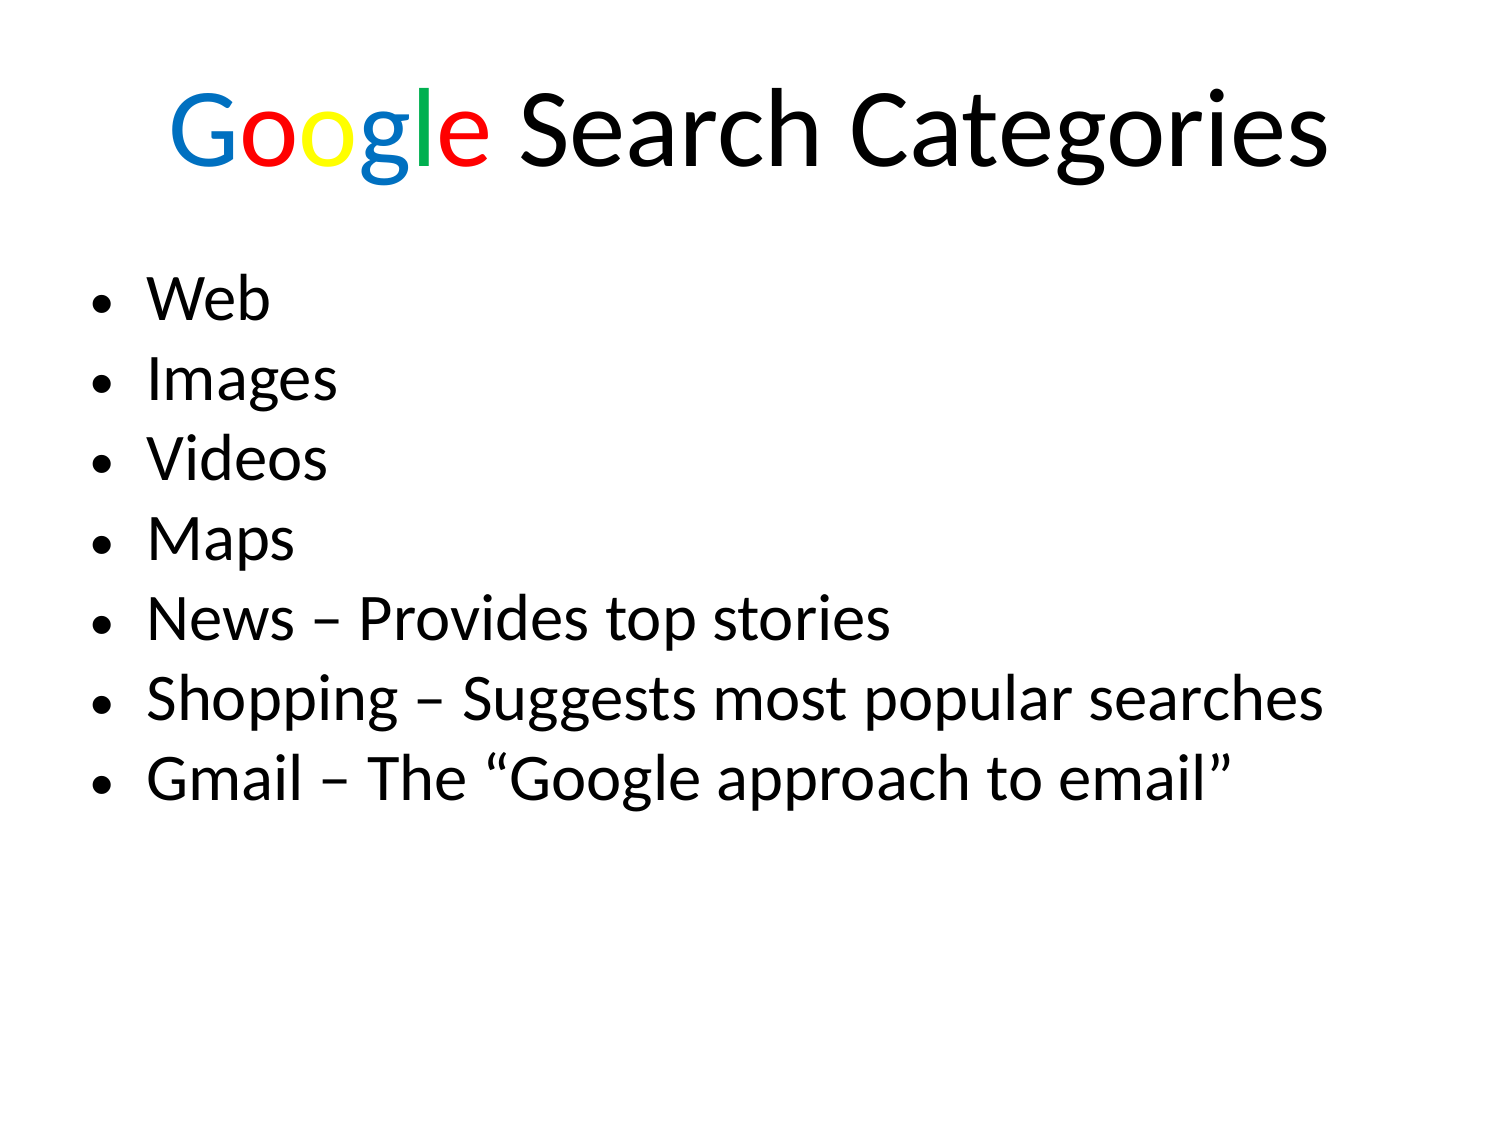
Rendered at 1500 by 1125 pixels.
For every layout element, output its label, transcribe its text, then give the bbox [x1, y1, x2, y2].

list Web Images Videos Maps News – Provides top stories Shopping – Suggests most popular searches Gmail – The “Google approach to email” [75, 262, 1425, 1005]
title Google Search Categories [75, 45, 1425, 233]
